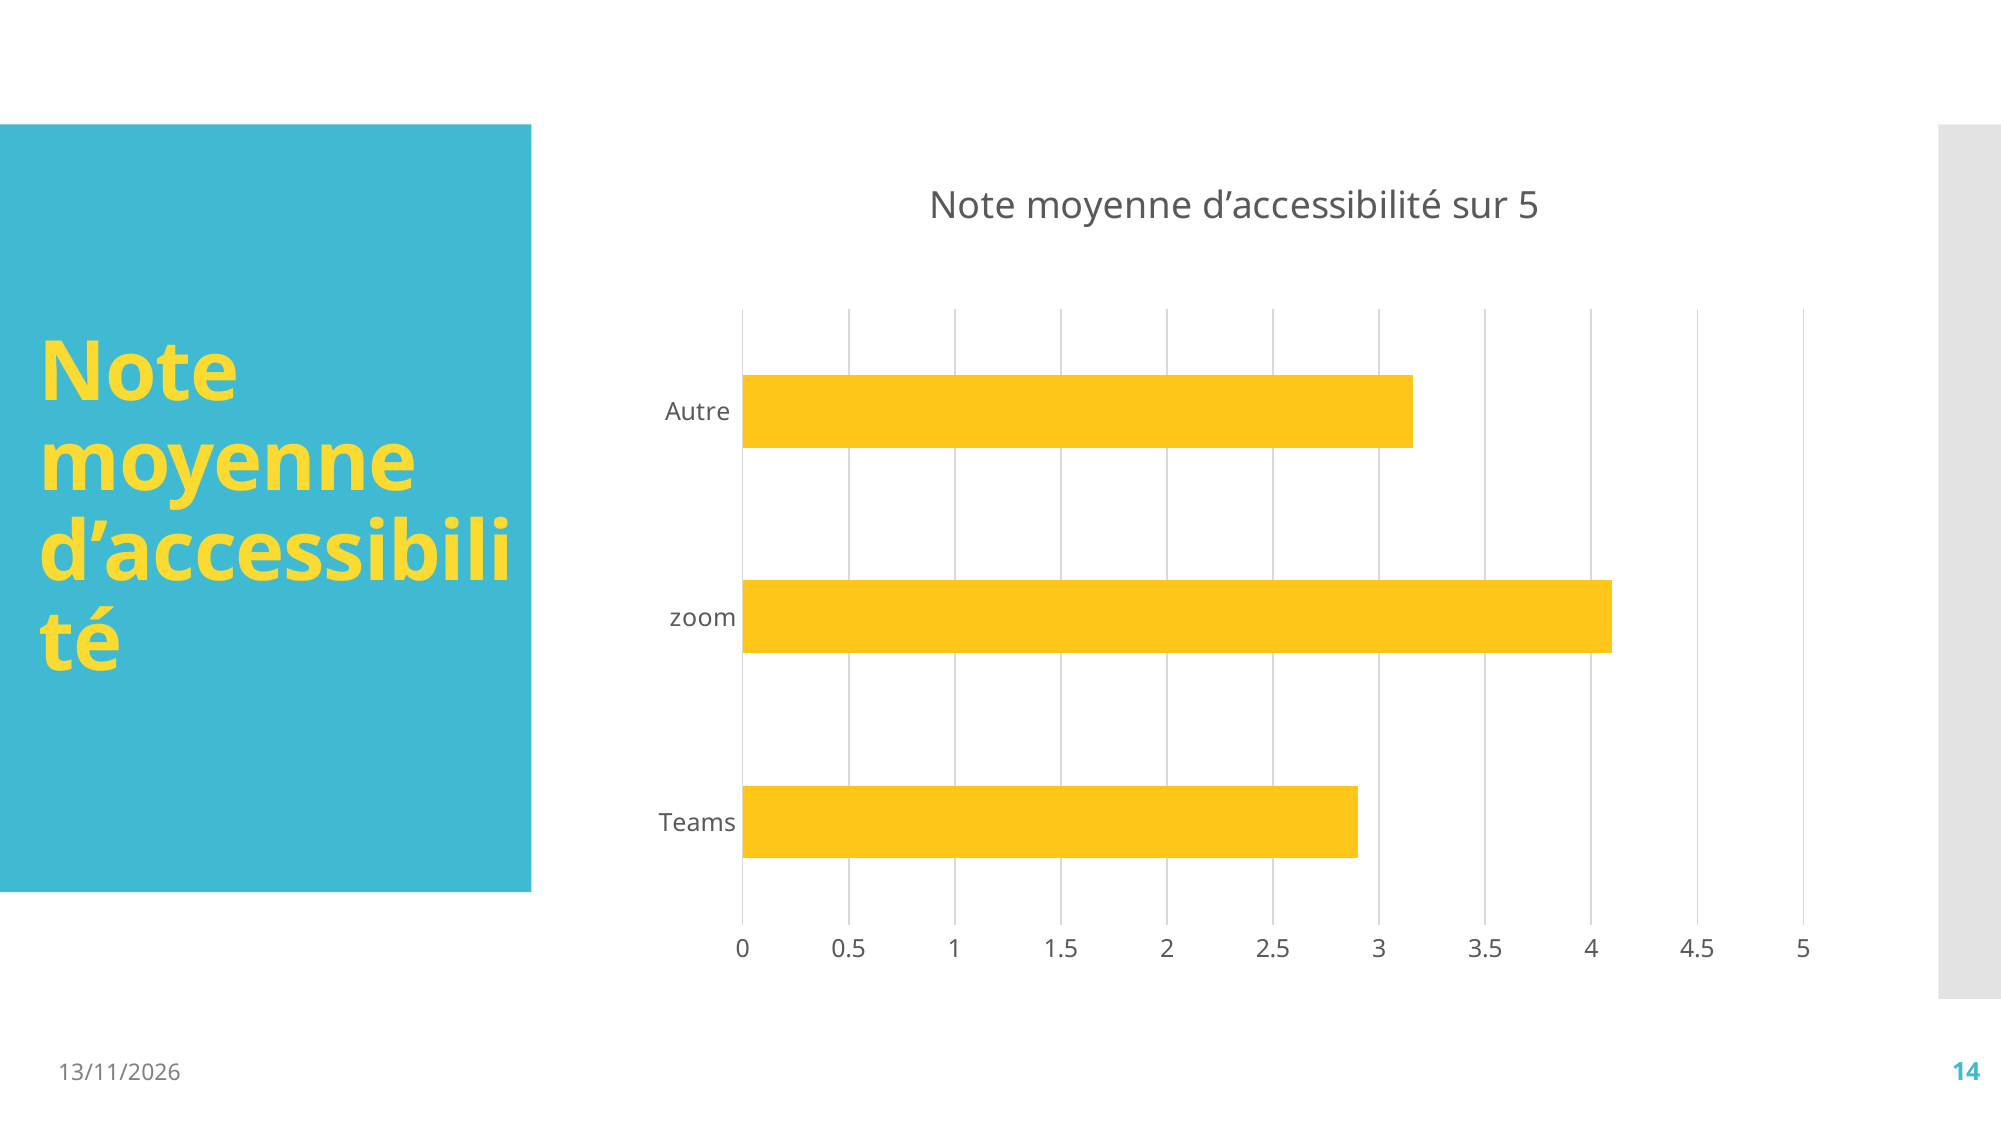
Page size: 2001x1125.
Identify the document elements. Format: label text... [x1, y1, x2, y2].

title Note moyenne d’accessibilité [23, 130, 533, 886]
slide_number 14 [1744, 1042, 1996, 1103]
chart [634, 141, 1835, 982]
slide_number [43, 1042, 493, 1103]
